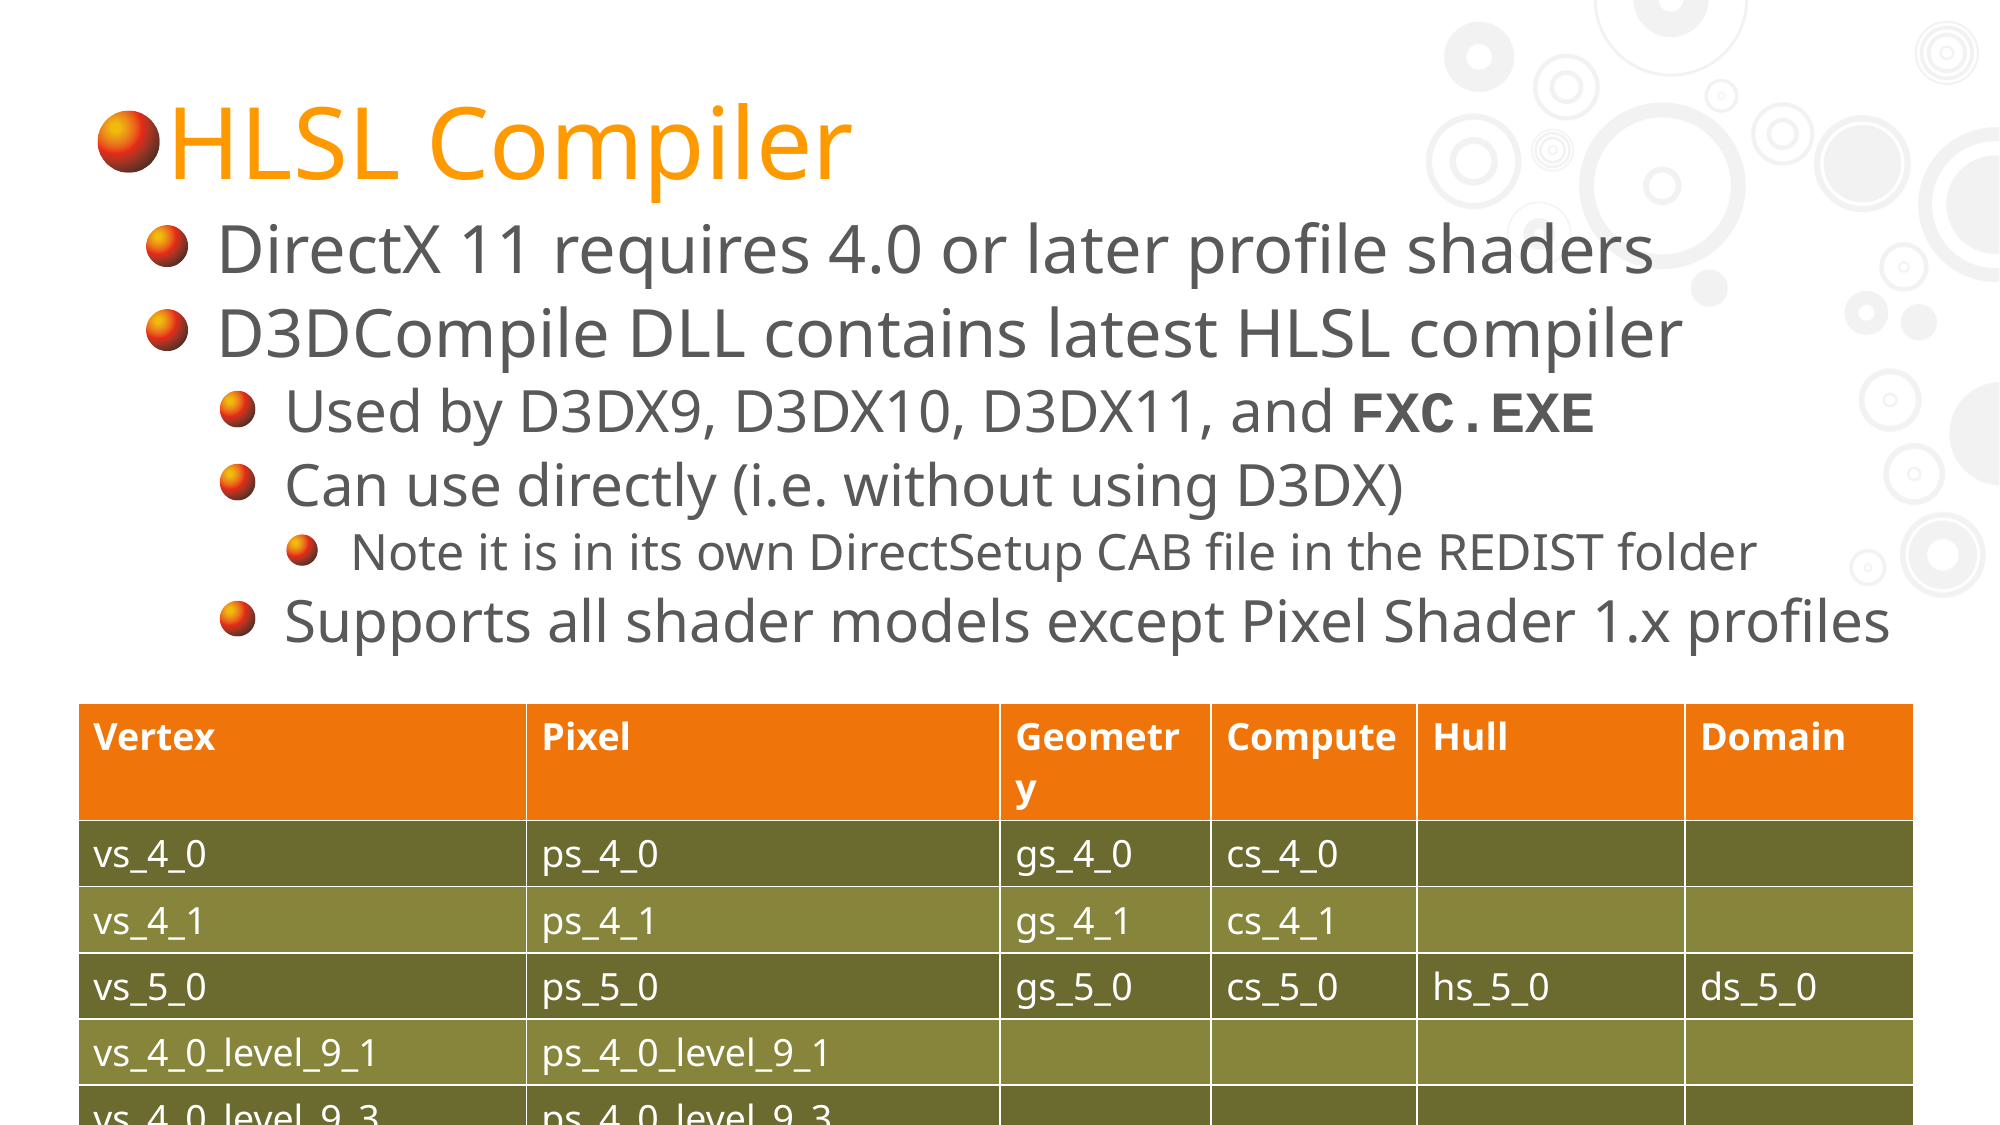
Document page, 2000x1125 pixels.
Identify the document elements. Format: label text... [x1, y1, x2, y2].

table_cell [1686, 1086, 1913, 1125]
table_cell vs_4_0_level_9_3 [79, 1086, 526, 1125]
table_cell cs_4_1 [1212, 887, 1416, 952]
table_cell [1001, 1020, 1210, 1084]
table_cell gs_5_0 [1001, 954, 1210, 1018]
table_cell ps_4_0_level_9_3 [527, 1086, 999, 1125]
table_header Hull [1418, 704, 1684, 820]
title HLSL Compiler [78, 85, 1912, 210]
table_cell [1686, 1020, 1913, 1084]
picture [0, 0, 2000, 1125]
table_cell gs_4_1 [1001, 887, 1210, 952]
table_cell ds_5_0 [1686, 954, 1913, 1018]
table_cell [1212, 1086, 1416, 1125]
list DirectX 11 requires 4.0 or later profile shaders D3DCompile DLL contains latest HLSL compiler Used by D3DX9, D3DX10, D3DX11, and FXC.EXE Can use directly (i.e. without using D3DX) Note it is in its own DirectSetup CAB file in the REDIST folder Supports all shader models except Pixel Shader 1.x profiles [128, 214, 1968, 684]
table_cell [1001, 1086, 1210, 1125]
table_header Pixel [527, 704, 999, 820]
table_cell [1212, 1020, 1416, 1084]
table_cell [1418, 887, 1684, 952]
table_cell gs_4_0 [1001, 821, 1210, 886]
table_header Compute [1212, 704, 1416, 820]
table_cell ps_4_1 [527, 887, 999, 952]
table_header Domain [1686, 704, 1913, 820]
table_header Geometry [1001, 704, 1210, 820]
table_cell cs_4_0 [1212, 821, 1416, 886]
table_cell ps_4_0_level_9_1 [527, 1020, 999, 1084]
table_cell [1418, 821, 1684, 886]
table_cell ps_4_0 [527, 821, 999, 886]
table_cell [1418, 1020, 1684, 1084]
table_cell hs_5_0 [1418, 954, 1684, 1018]
table_cell cs_5_0 [1212, 954, 1416, 1018]
table_cell vs_4_0_level_9_1 [79, 1020, 526, 1084]
table_cell [1686, 887, 1913, 952]
table_cell vs_4_1 [79, 887, 526, 952]
table_header Vertex [79, 704, 526, 820]
table_cell vs_5_0 [79, 954, 526, 1018]
table_cell [1686, 821, 1913, 886]
table_cell ps_5_0 [527, 954, 999, 1018]
table_cell [1418, 1086, 1684, 1125]
table_cell vs_4_0 [79, 821, 526, 886]
